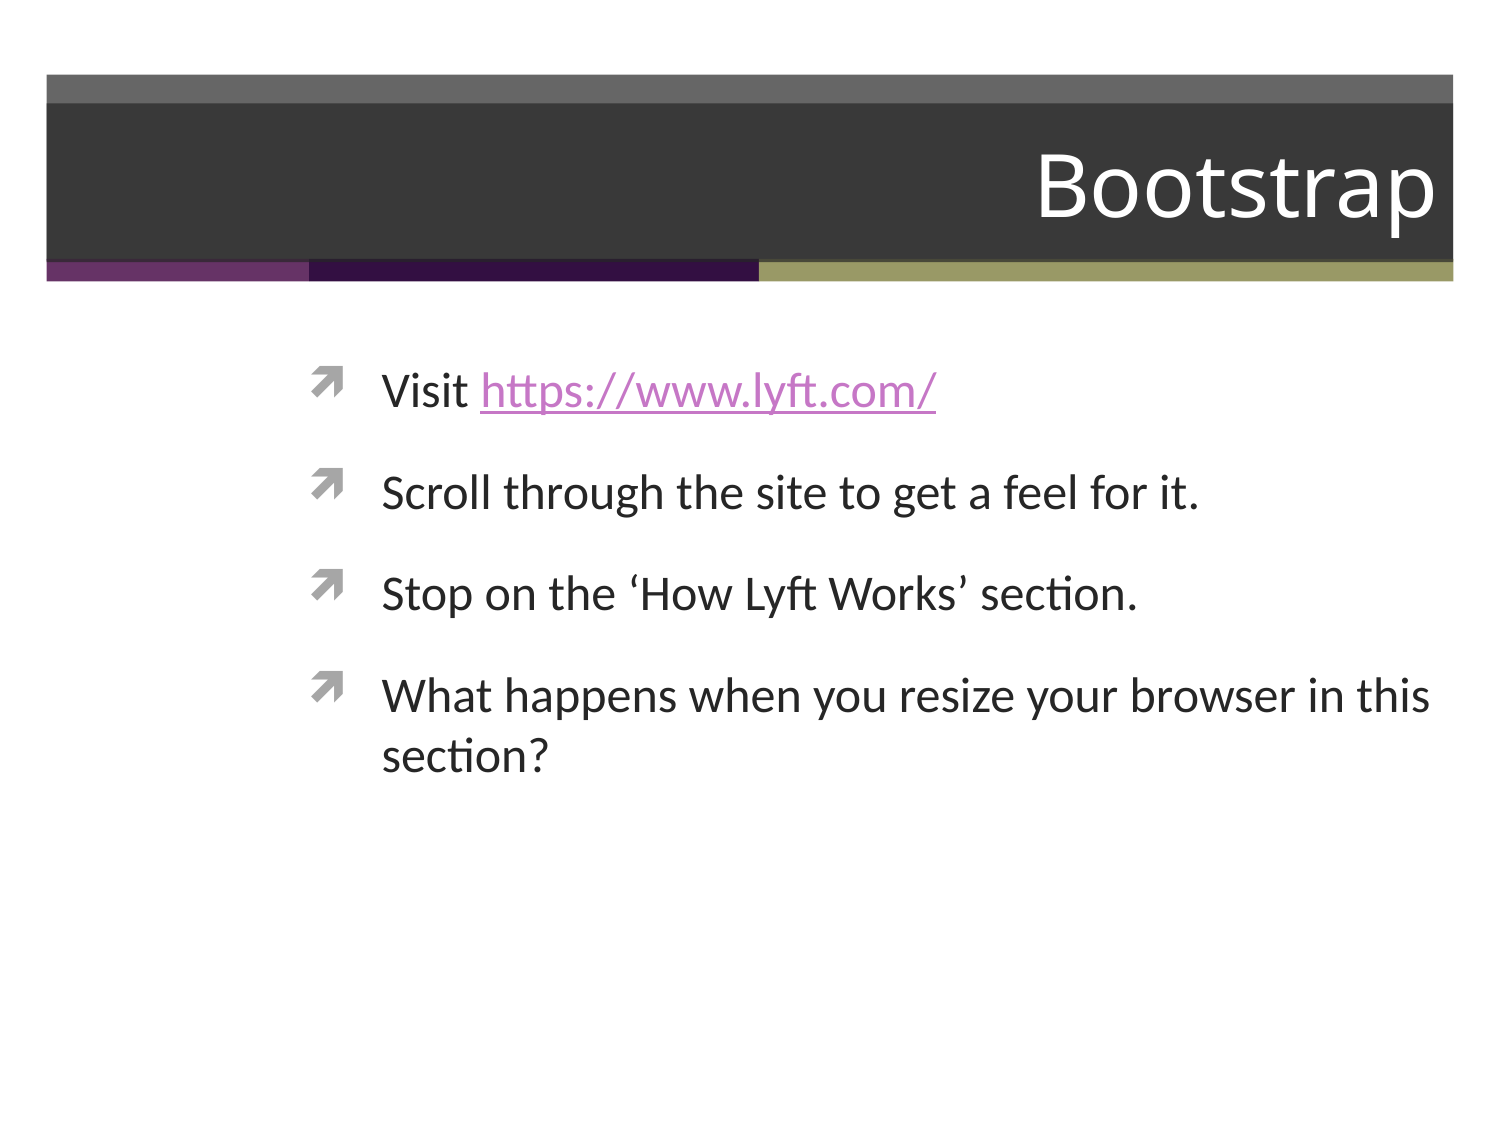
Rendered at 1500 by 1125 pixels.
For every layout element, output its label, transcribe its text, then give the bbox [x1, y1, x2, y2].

list Visit https://www.lyft.com/ Scroll through the site to get a feel for it. Stop on the ‘How Lyft Works’ section. What happens when you resize your browser in this section? [292, 350, 1454, 1005]
title Bootstrap [46, 103, 1454, 263]
